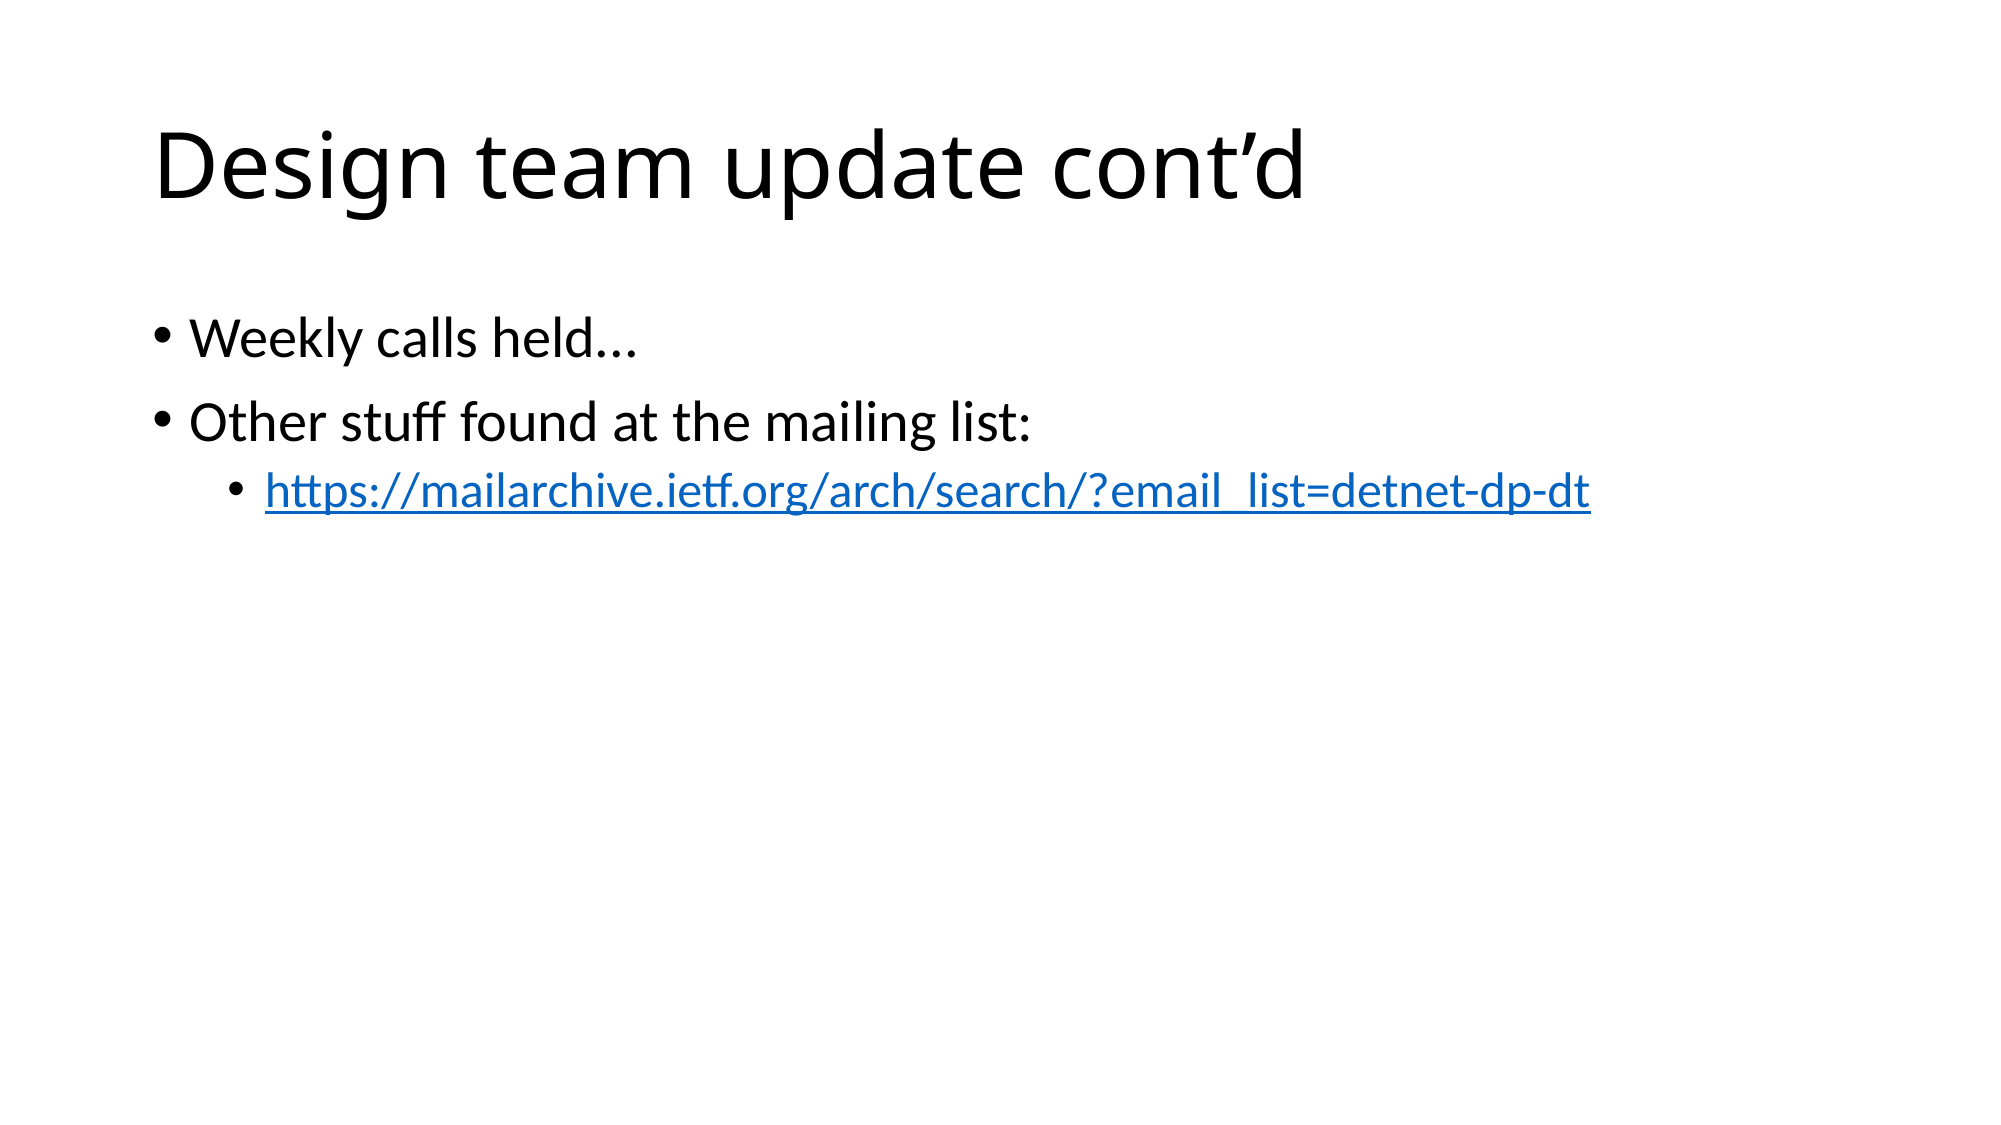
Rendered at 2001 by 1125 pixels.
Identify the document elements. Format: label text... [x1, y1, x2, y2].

list Weekly calls held... Other stuff found at the mailing list: https://mailarchive.ietf.org/arch/search/?email_list=detnet-dp-dt [137, 299, 1863, 1014]
title Design team update cont’d [137, 59, 1863, 278]
